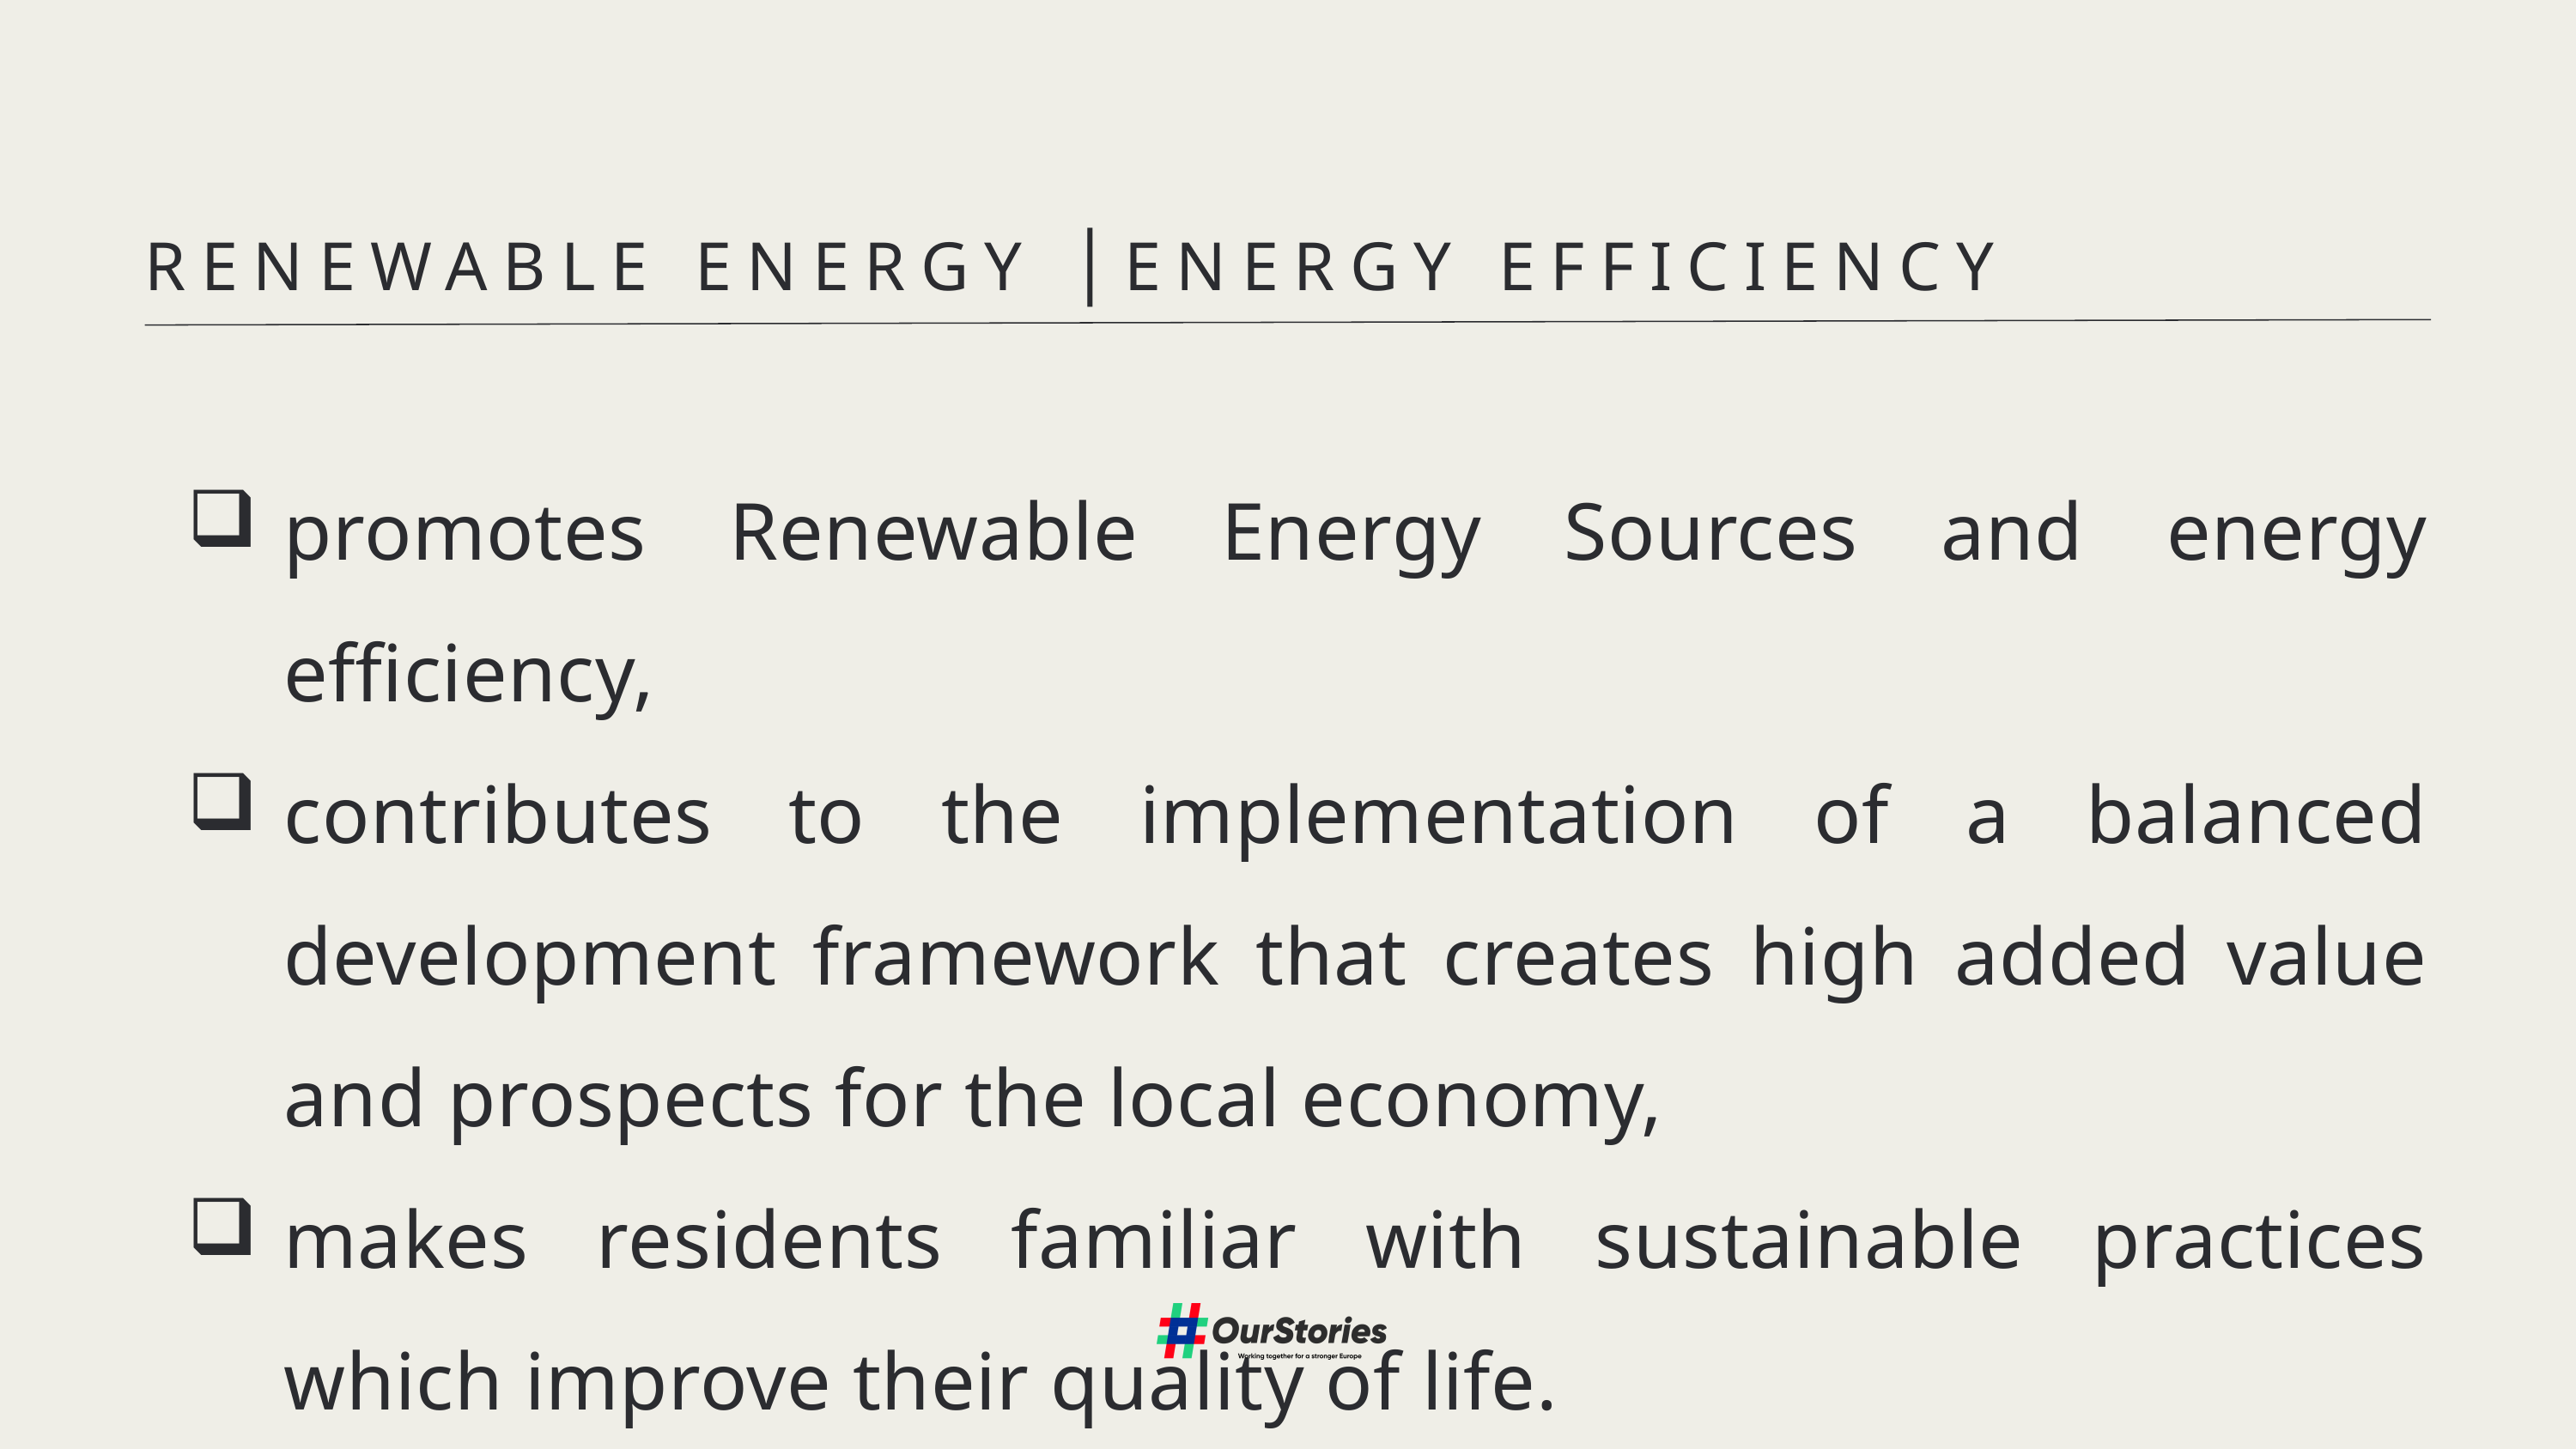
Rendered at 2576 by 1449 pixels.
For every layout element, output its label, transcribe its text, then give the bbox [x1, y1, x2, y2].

text_box [1157, 1303, 1387, 1360]
text_box promotes Renewable Energy Sources and energy efficiency, contributes to the implementation of a balanced development framework that creates high added value and prospects for the local economy, makes residents familiar with sustainable practices which improve their quality of life. [144, 434, 2432, 1449]
text_box RENEWABLE ENERGY │ENERGY EFFICIENCY [144, 211, 2432, 305]
